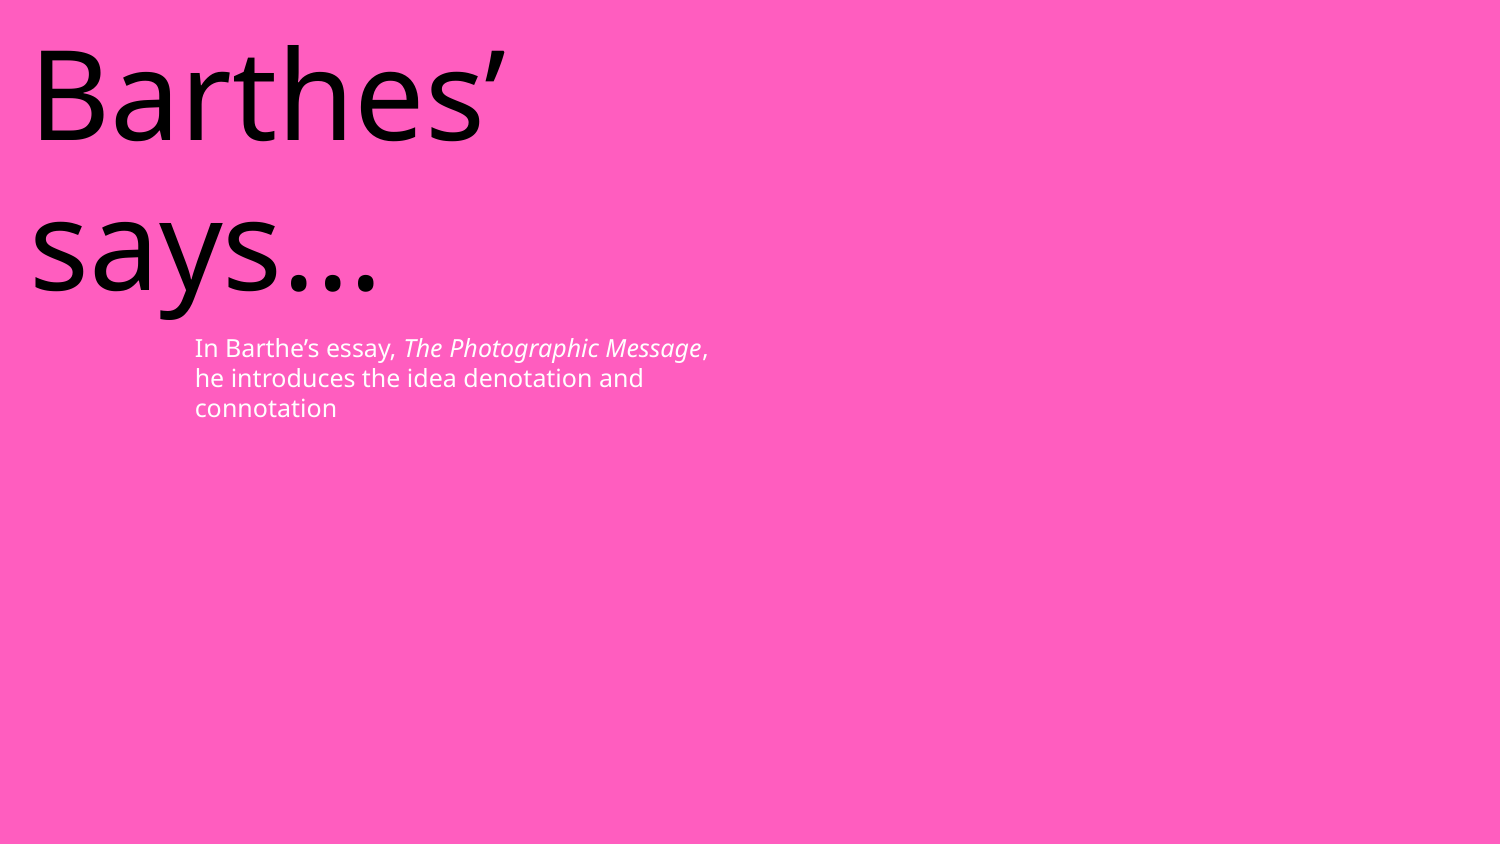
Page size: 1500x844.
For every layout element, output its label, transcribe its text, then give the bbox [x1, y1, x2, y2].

text_box Barthes’ says... [14, 0, 831, 182]
text_box In Barthe’s essay, The Photographic Message, he introduces the idea denotation and connotation [179, 317, 731, 415]
